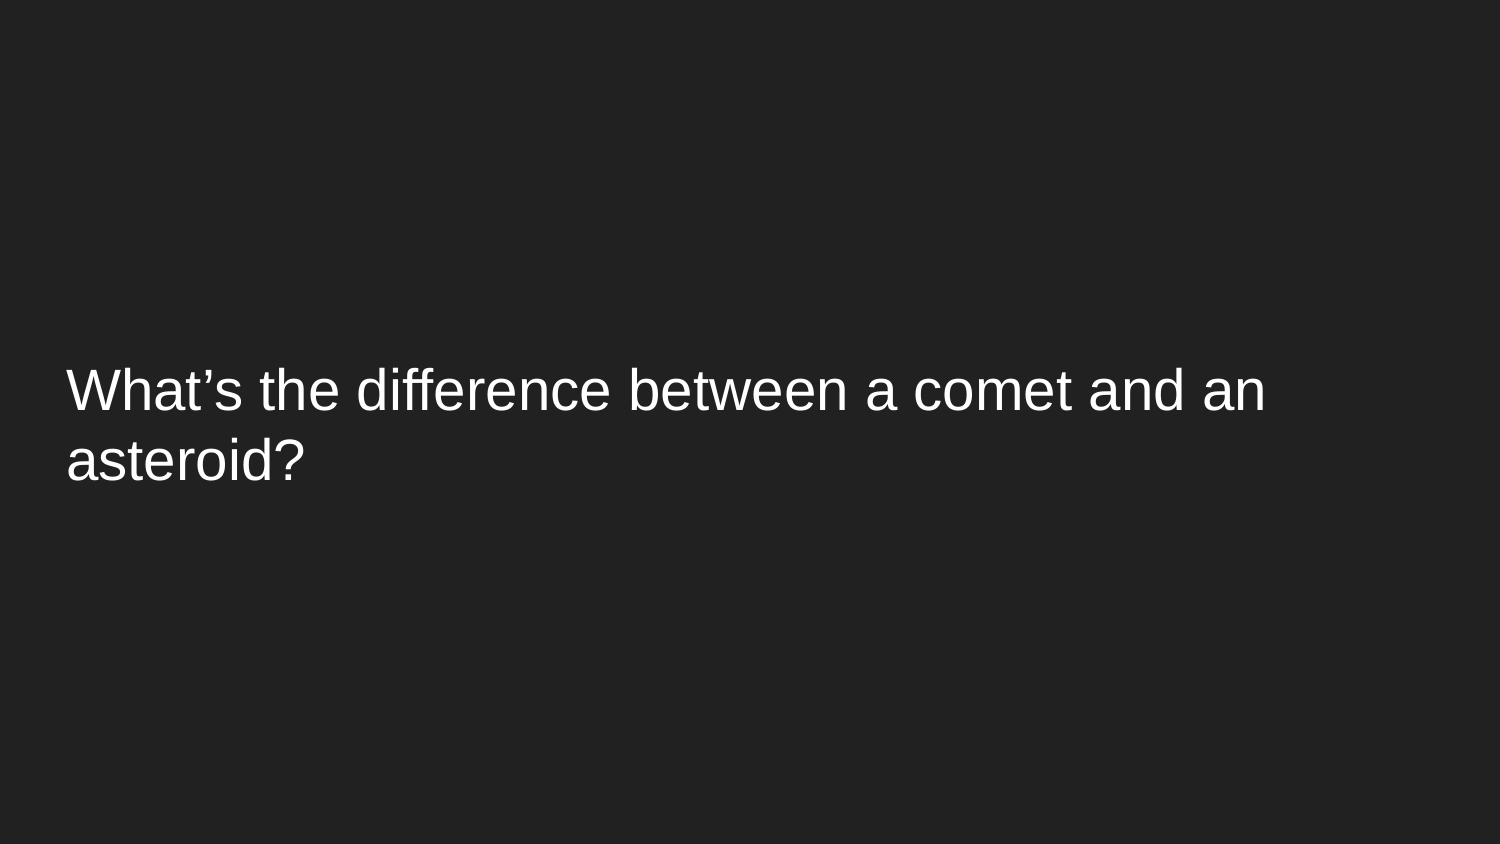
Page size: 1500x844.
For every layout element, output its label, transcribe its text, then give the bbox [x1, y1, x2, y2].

title What’s the difference between a comet and an asteroid? [51, 336, 1449, 507]
